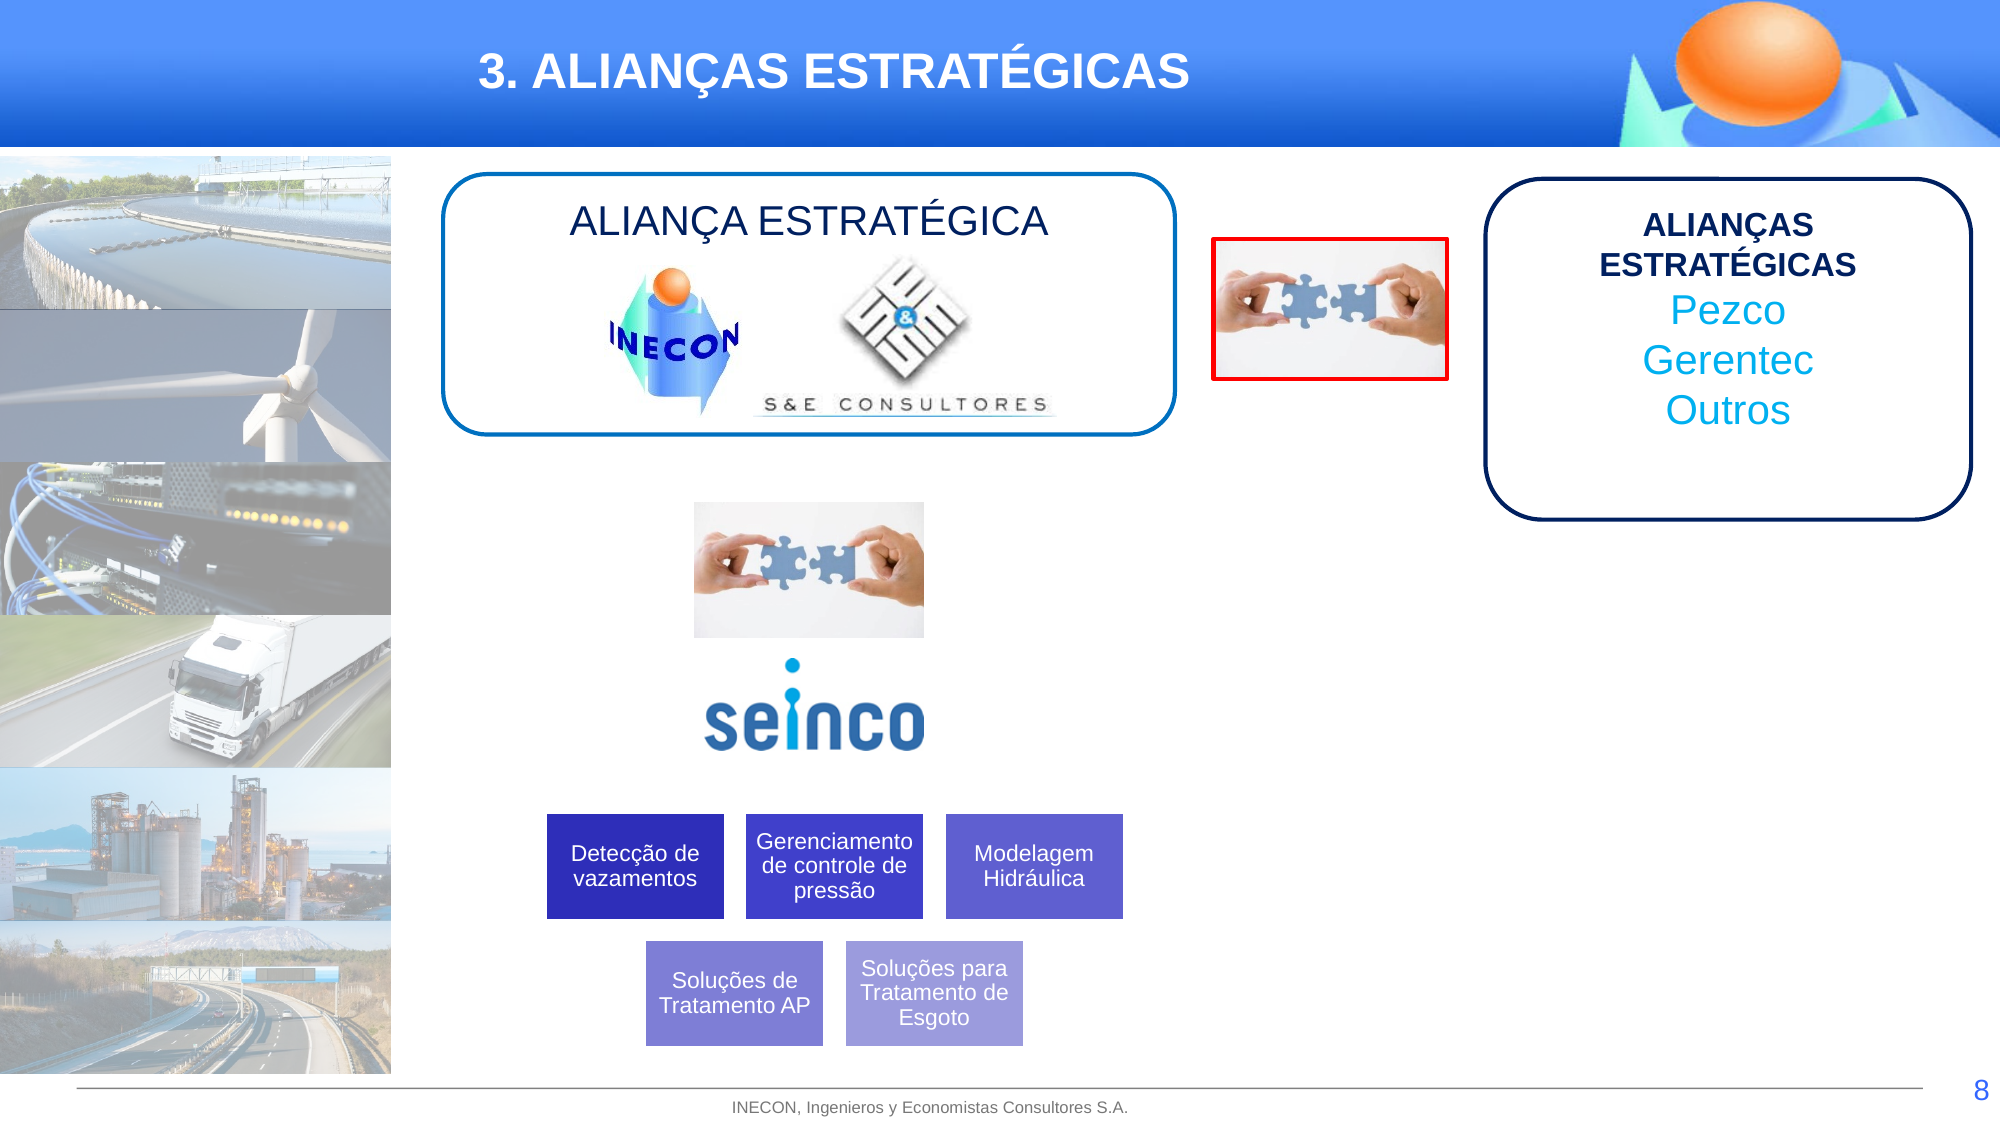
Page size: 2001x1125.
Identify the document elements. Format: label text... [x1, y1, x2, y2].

picture [1215, 240, 1446, 377]
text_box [544, 750, 1125, 1110]
text_box ALIANÇAS ESTRATÉGICAS Pezco Gerentec Outros [1483, 176, 1974, 522]
picture [704, 658, 925, 750]
picture [694, 501, 925, 639]
title 3. ALIANÇAS ESTRATÉGICAS [0, 30, 1670, 107]
slide_number 7 [1537, 1063, 2000, 1125]
picture [604, 264, 747, 419]
picture [0, 0, 2000, 147]
picture [753, 254, 1057, 418]
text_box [0, 155, 392, 1074]
text_box ALIANÇA ESTRATÉGICA [441, 171, 1178, 437]
